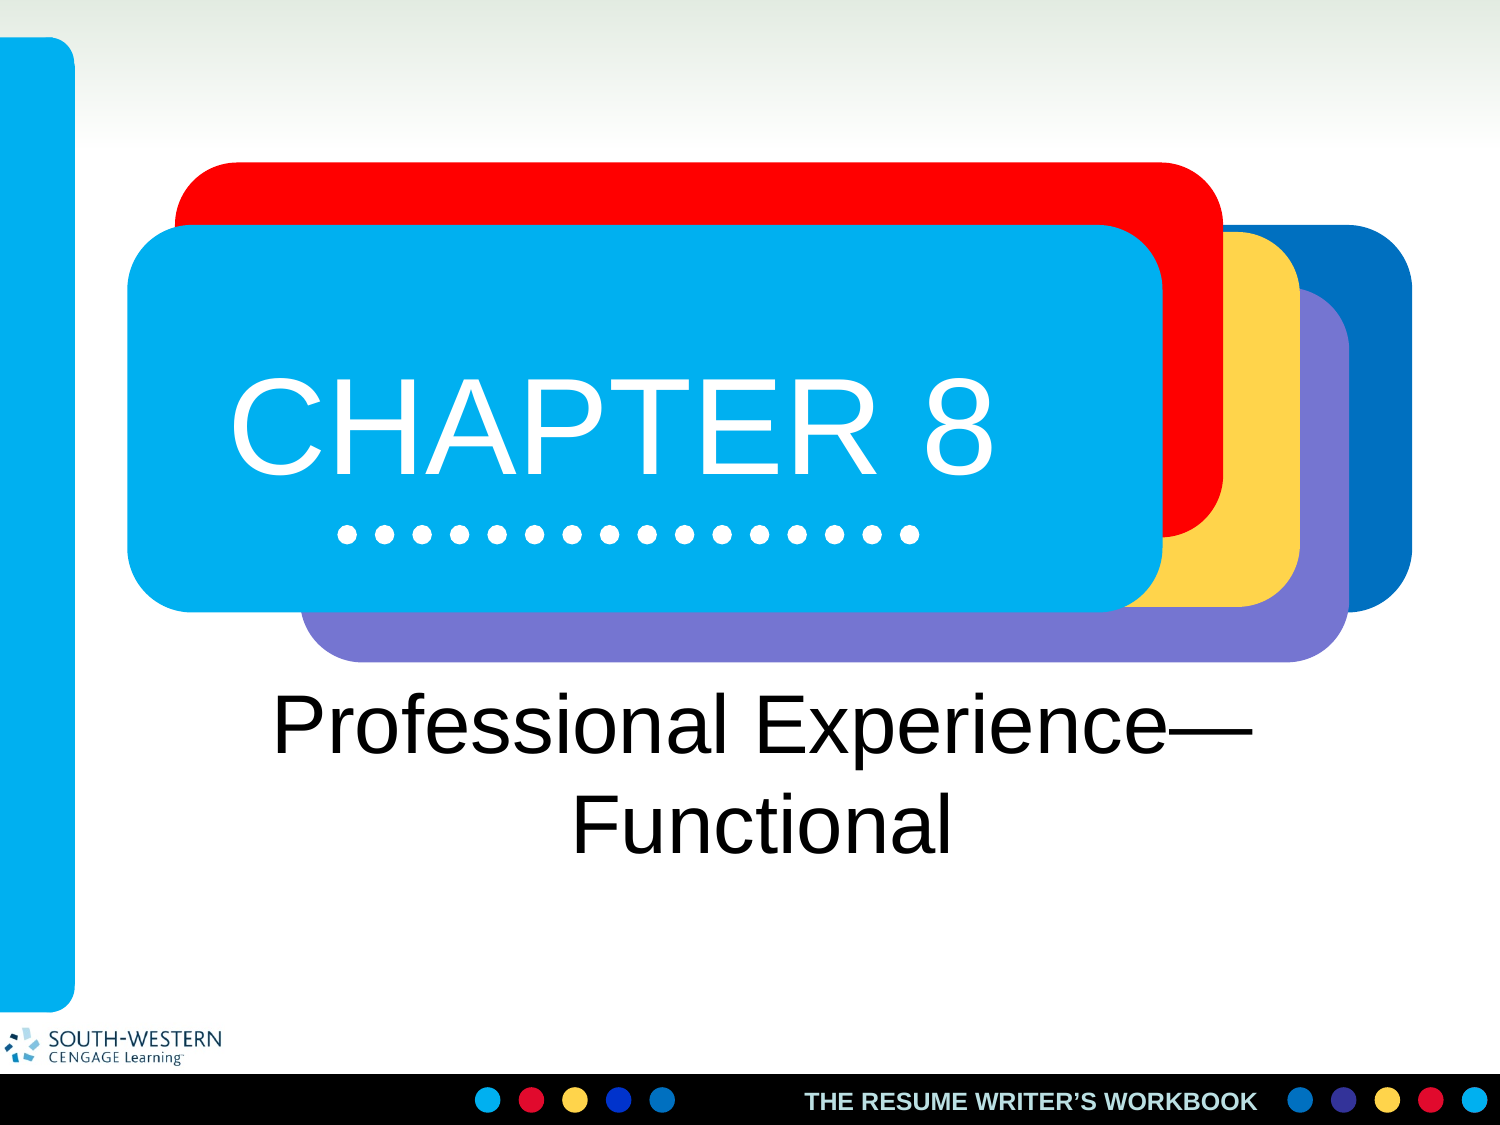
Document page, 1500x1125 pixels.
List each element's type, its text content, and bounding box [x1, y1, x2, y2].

title CHAPTER 8 [206, 226, 1131, 613]
subtitle Professional Experience—Functional [212, 662, 1313, 951]
picture [0, 1022, 225, 1073]
